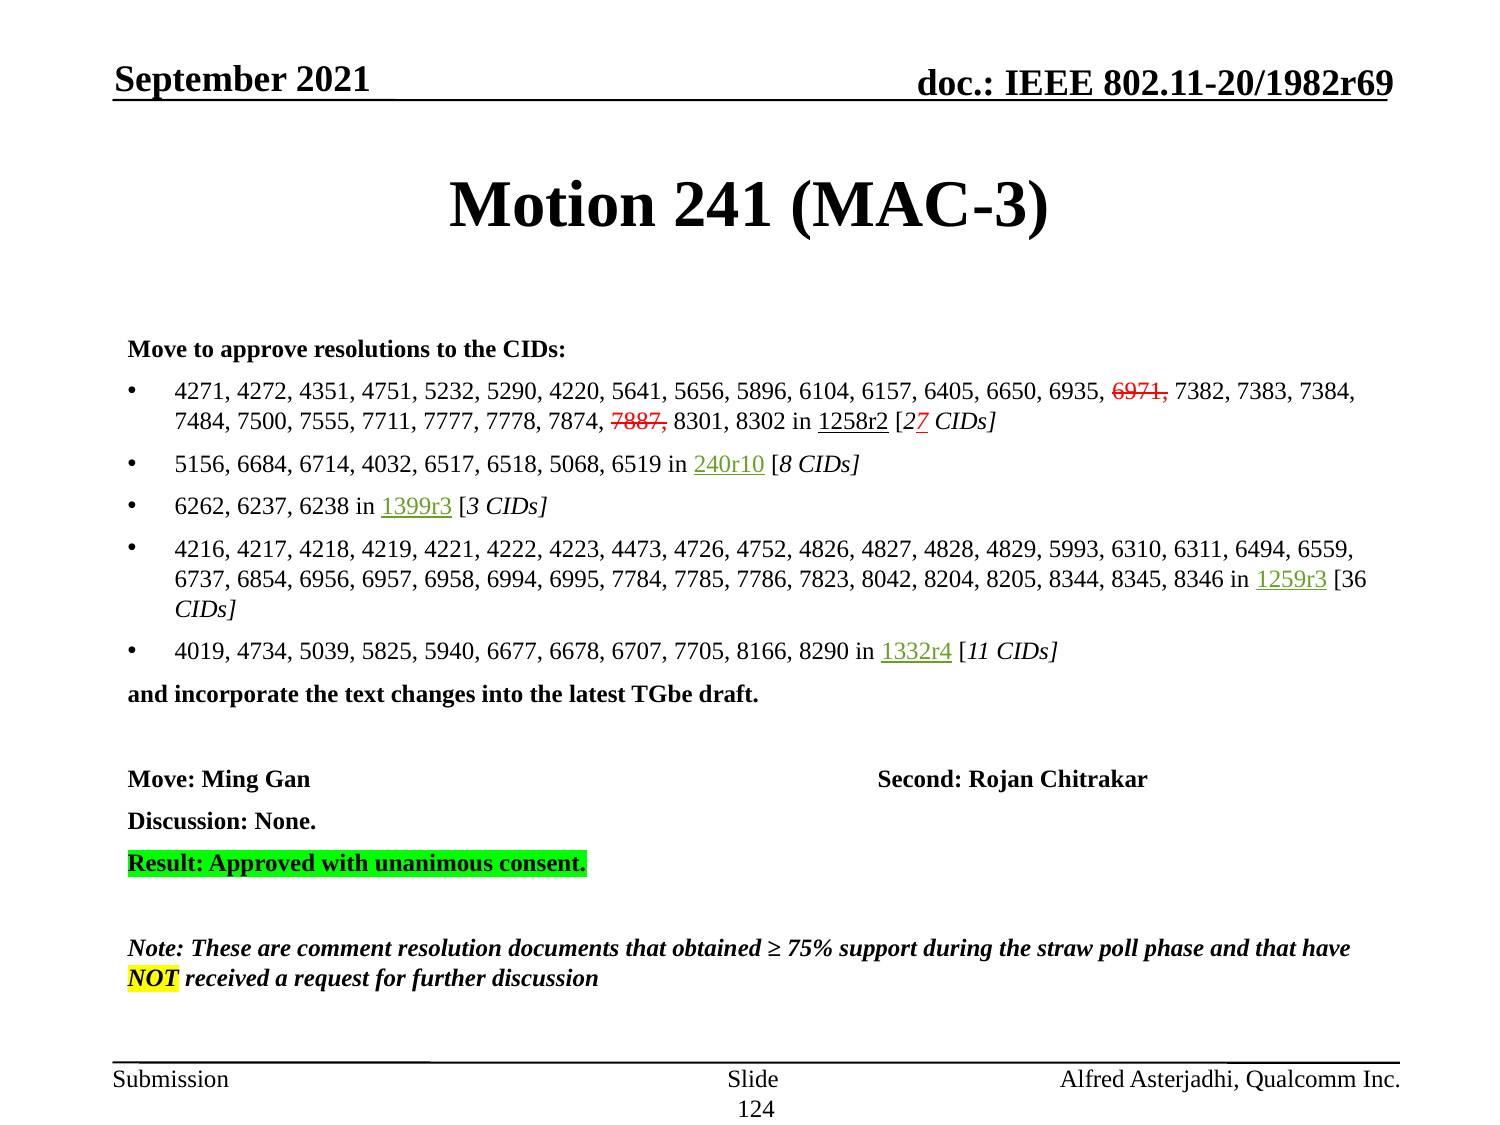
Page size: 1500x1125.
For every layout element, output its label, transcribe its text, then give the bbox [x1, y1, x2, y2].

slide_number Slide 124 [712, 1061, 800, 1123]
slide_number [114, 54, 423, 100]
list Move to approve resolutions to the CIDs: 4271, 4272, 4351, 4751, 5232, 5290, 4220, 5641, 5656, 5896, 6104, 6157, 6405, 6650, 6935, 6971, 7382, 7383, 7384, 7484, 7500, 7555, 7711, 7777, 7778, 7874, 7887, 8301, 8302 in 1258r2 [27 CIDs] 5156, 6684, 6714, 4032, 6517, 6518, 5068, 6519 in 240r10 [8 CIDs] 6262, 6237, 6238 in 1399r3 [3 CIDs] 4216, 4217, 4218, 4219, 4221, 4222, 4223, 4473, 4726, 4752, 4826, 4827, 4828, 4829, 5993, 6310, 6311, 6494, 6559, 6737, 6854, 6956, 6957, 6958, 6994, 6995, 7784, 7785, 7786, 7823, 8042, 8204, 8205, 8344, 8345, 8346 in 1259r3 [36 CIDs] 4019, 4734, 5039, 5825, 5940, 6677, 6678, 6707, 7705, 8166, 8290 in 1332r4 [11 CIDs] and incorporate the text changes into the latest TGbe draft. Move: Ming Gan Second: Rojan Chitrakar Discussion: None. Result: Approved with unanimous consent. Note: These are comment resolution documents that obtained ≥ 75% support during the straw poll phase and that have NOT received a request for further discussion [112, 324, 1388, 1063]
title Motion 241 (MAC-3) [112, 112, 1388, 288]
footer Alfred Asterjadhi, Qualcomm Inc. [878, 1061, 1402, 1093]
